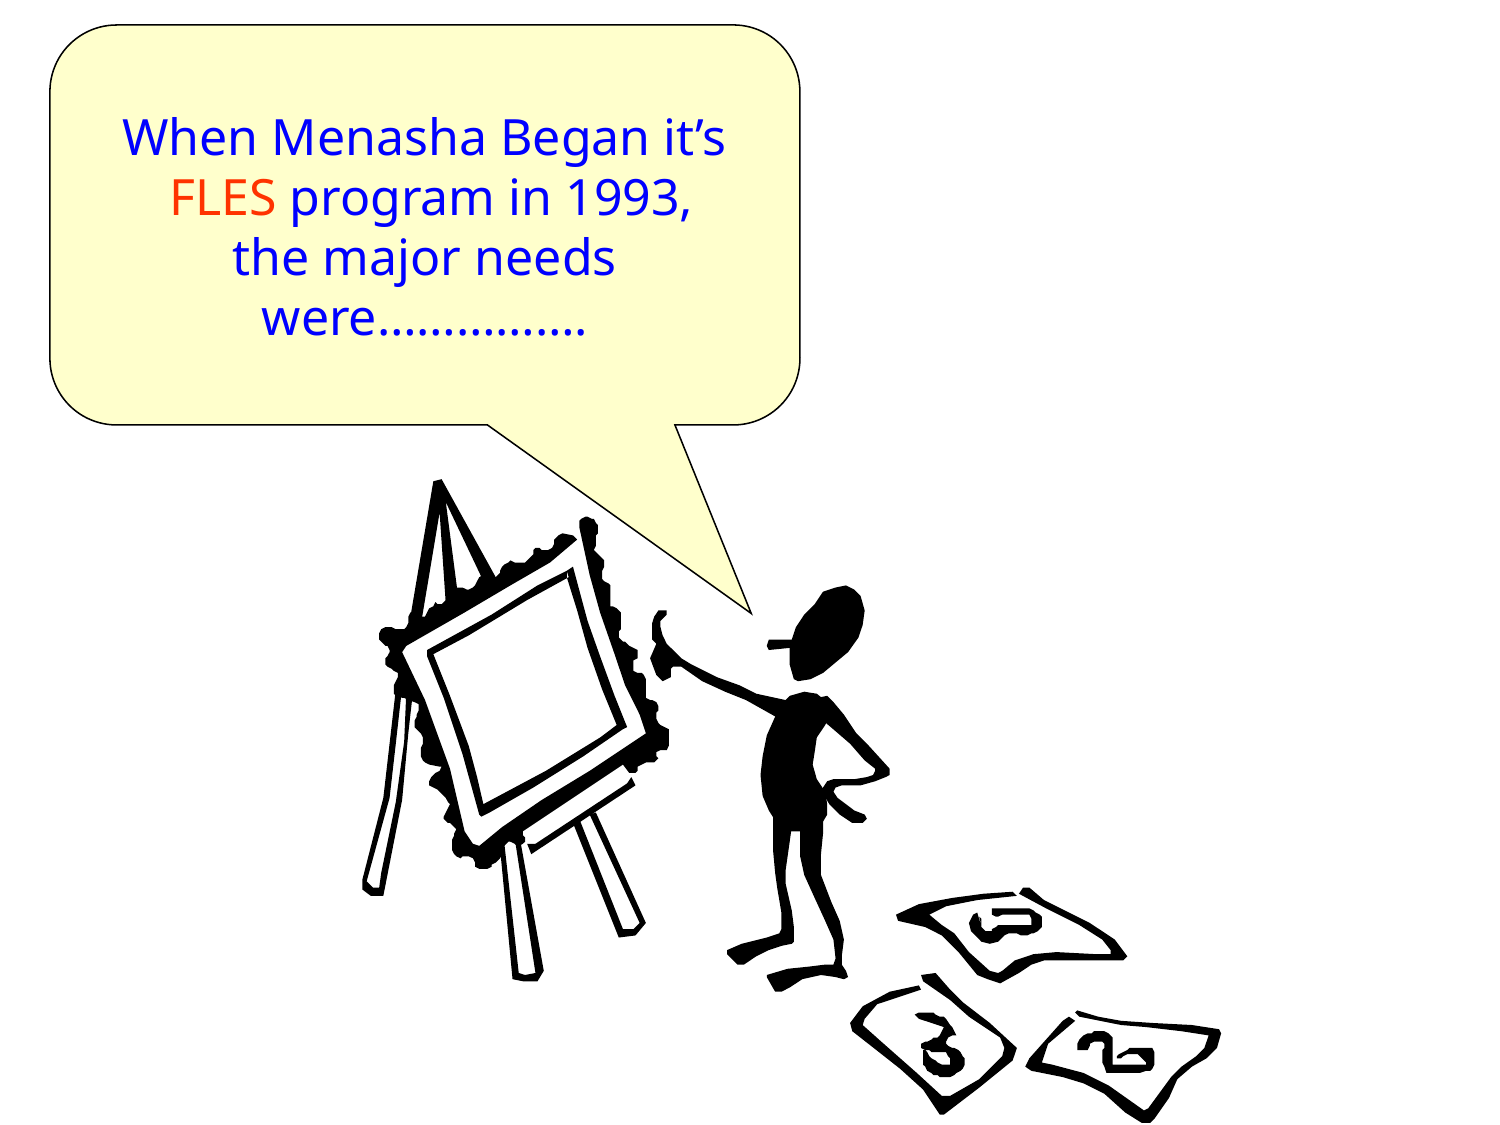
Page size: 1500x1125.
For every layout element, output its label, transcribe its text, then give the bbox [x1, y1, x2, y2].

text_box When Menasha Began it’s FLES program in 1993, the major needs were……………. [49, 24, 800, 477]
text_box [362, 478, 1224, 1125]
